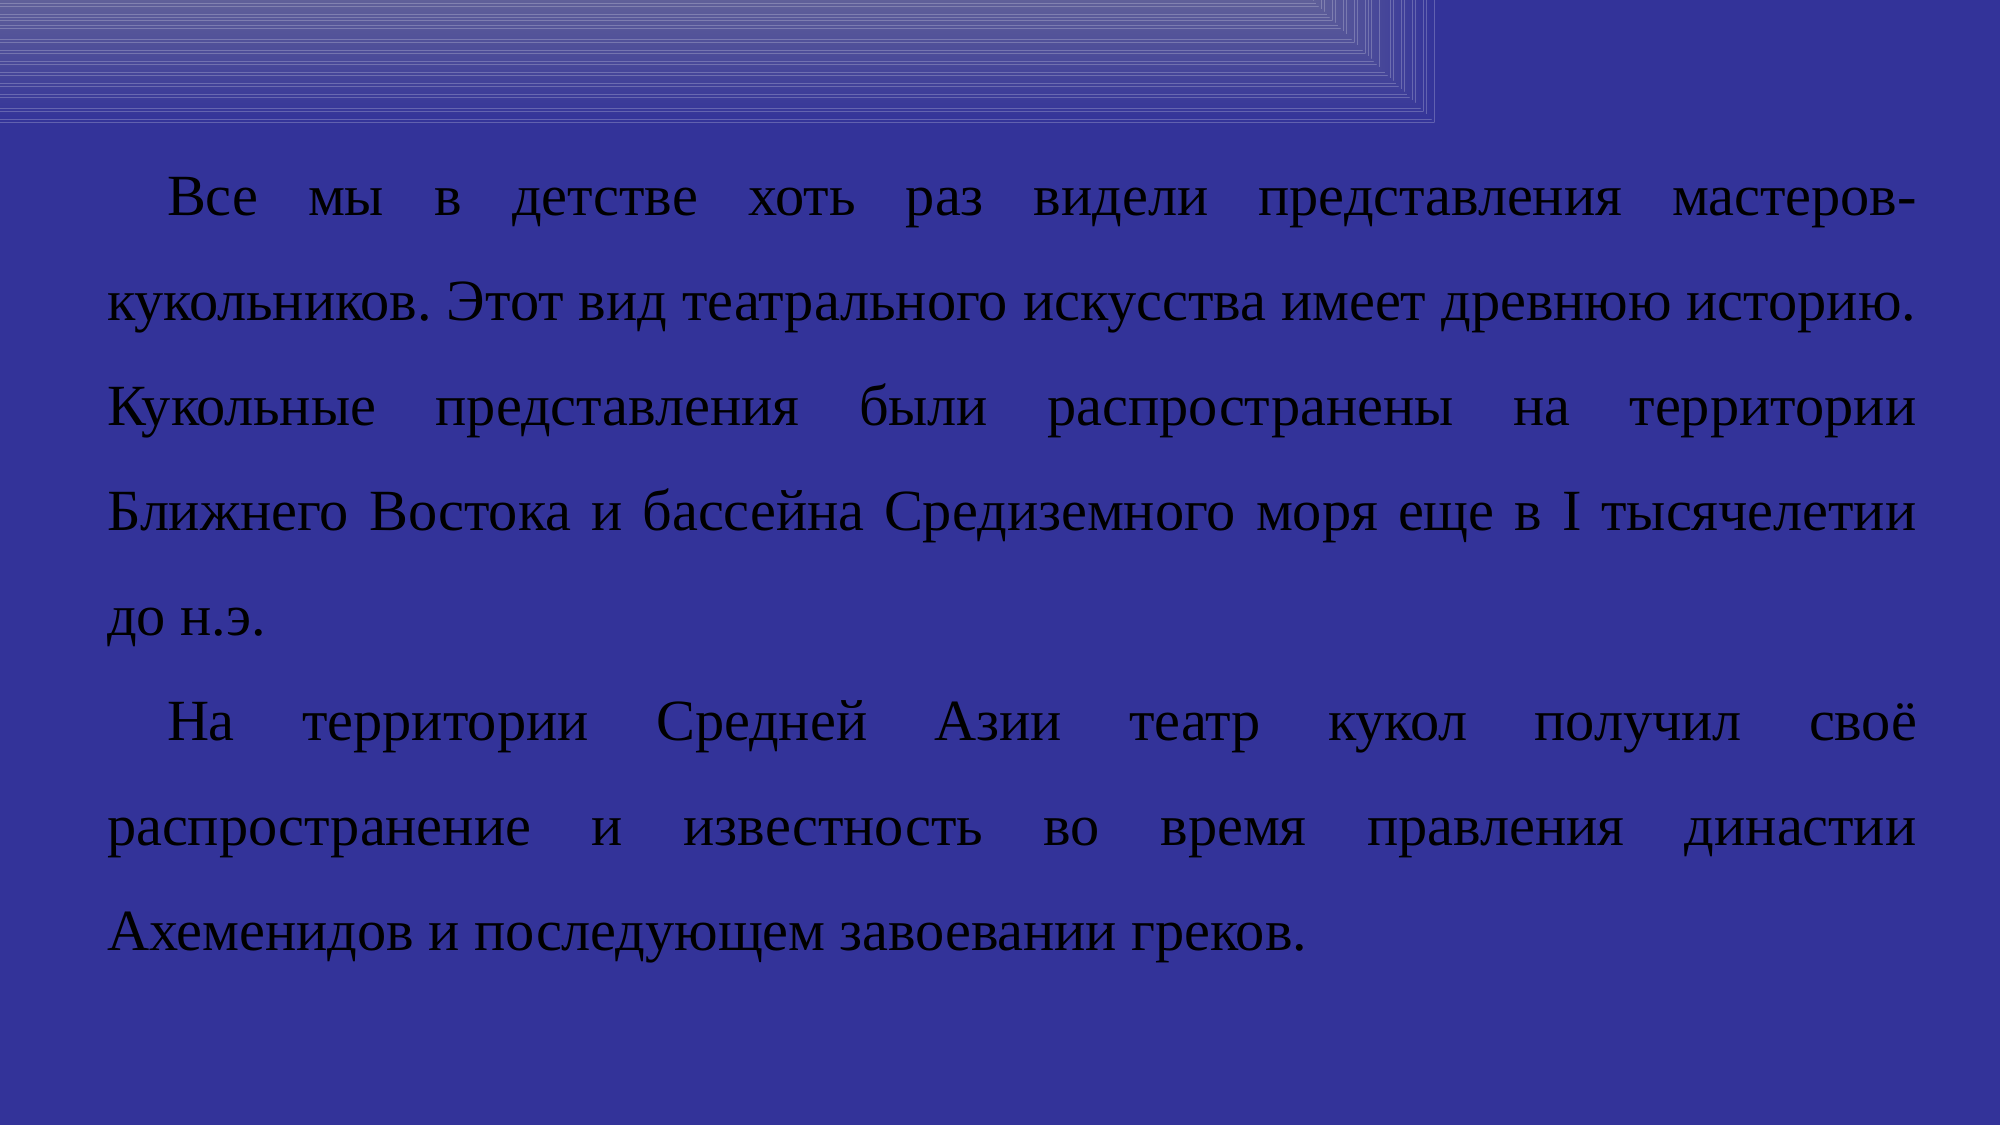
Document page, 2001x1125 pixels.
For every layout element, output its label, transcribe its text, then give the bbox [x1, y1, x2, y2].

text_box Все мы в детстве хоть раз видели представления мастеров-кукольников. Этот вид театрального искусства имеет древнюю историю. Кукольные представления были распространены на территории Ближнего Востока и бассейна Средиземного моря еще в I тысячелетии до н.э. На территории Средней Азии театр кукол получил своё распространение и известность во время правления династии Ахеменидов и последующем завоевании греков. [92, 114, 1933, 969]
